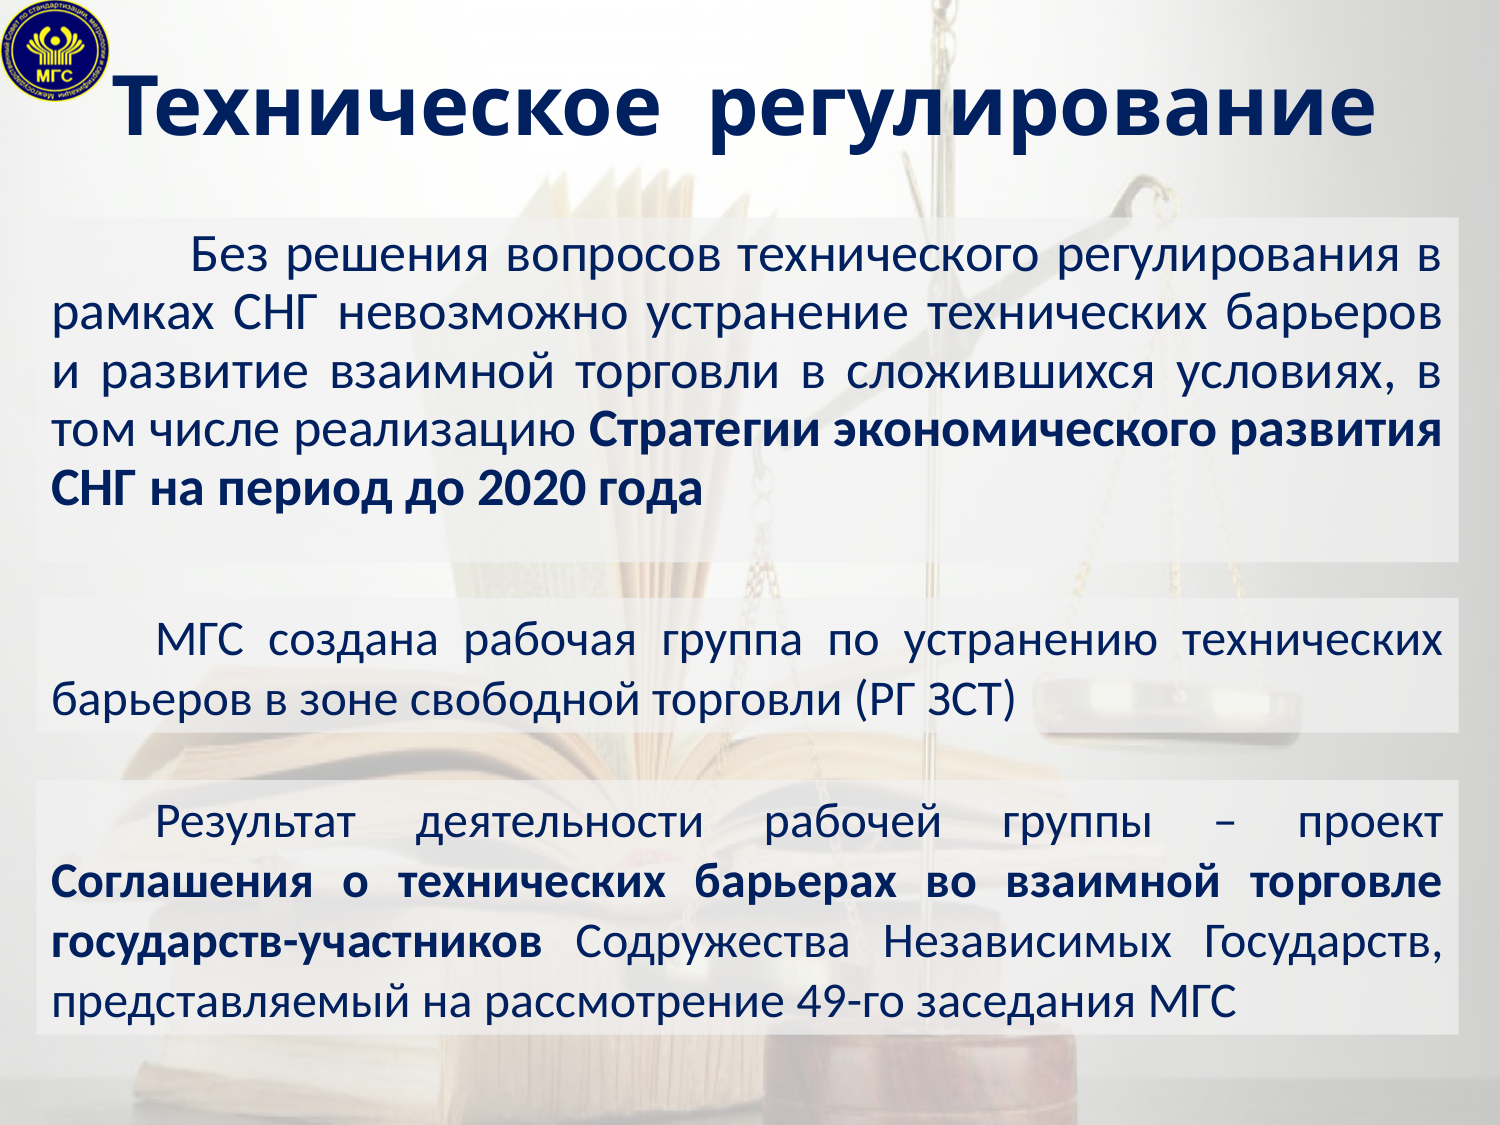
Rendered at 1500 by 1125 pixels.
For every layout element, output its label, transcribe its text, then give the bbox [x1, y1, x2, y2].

text_box МГС создана рабочая группа по устранению технических барьеров в зоне свободной торговли (РГ ЗСТ) [36, 597, 1459, 733]
title Техническое регулирование [0, 0, 1496, 218]
picture [0, 0, 110, 102]
list Без решения вопросов технического регулирования в рамках СНГ невозможно устранение технических барьеров и развитие взаимной торговли в сложившихся условиях, в том числе реализацию Стратегии экономического развития СНГ на период до 2020 года [36, 217, 1459, 563]
text_box Результат деятельности рабочей группы – проект Соглашения о технических барьерах во взаимной торговле государств-участников Содружества Независимых Государств, представляемый на рассмотрение 49-го заседания МГС [36, 780, 1459, 1035]
